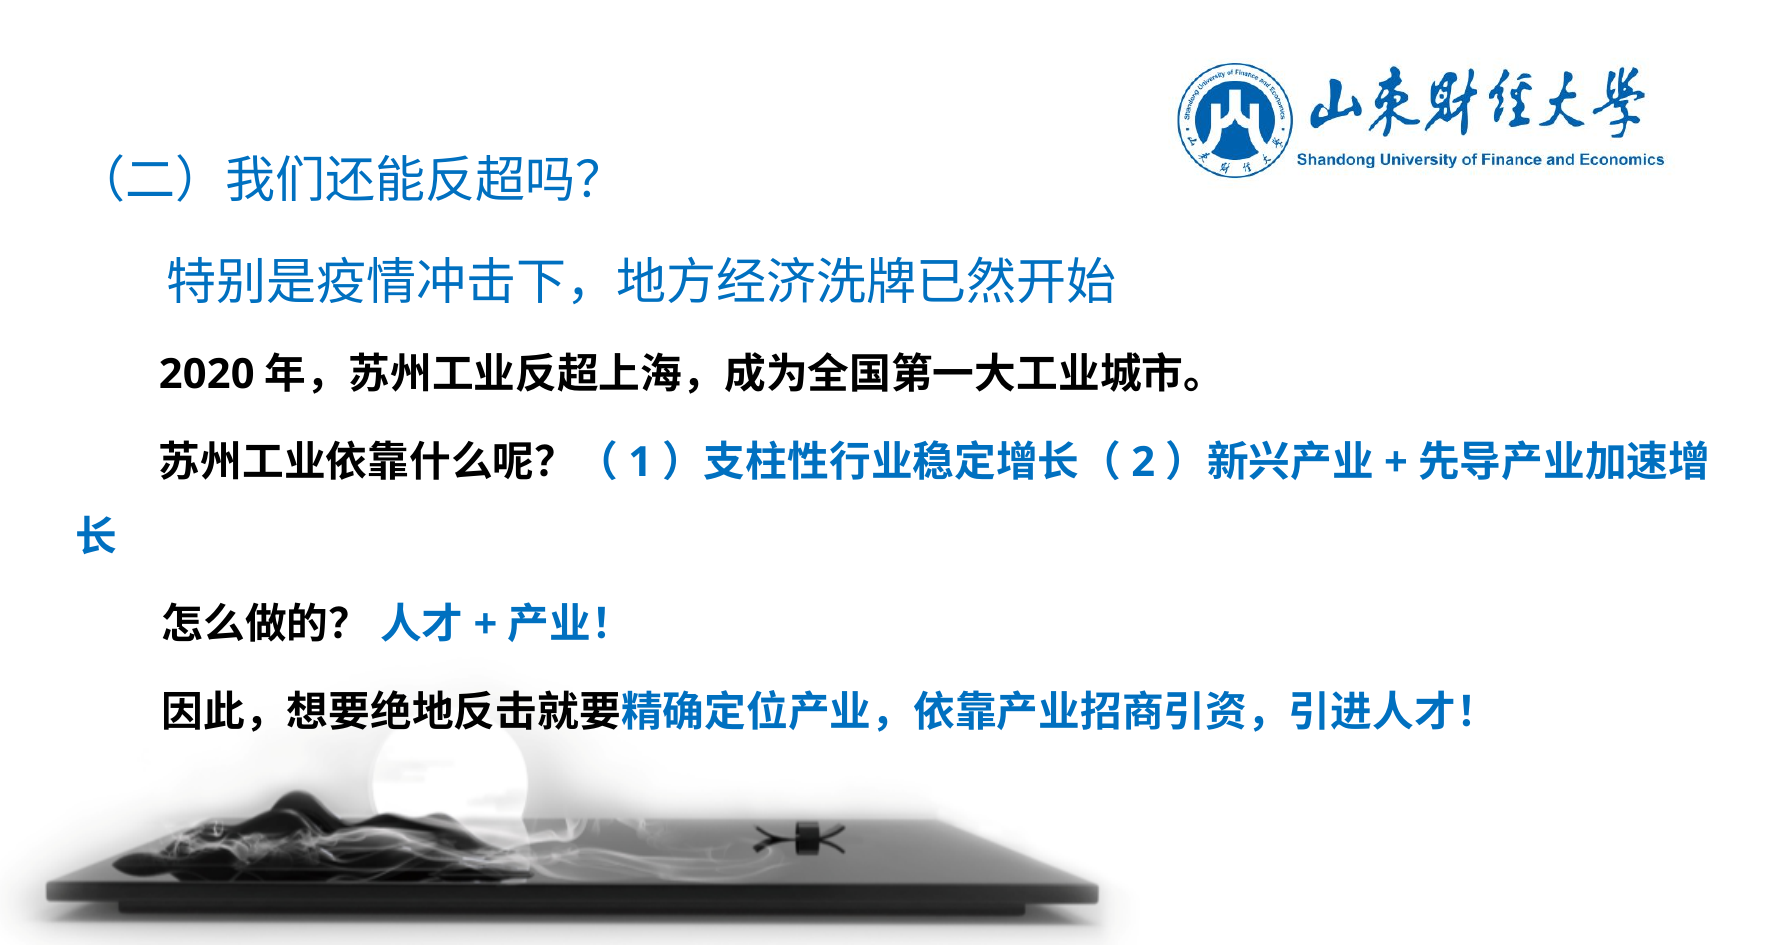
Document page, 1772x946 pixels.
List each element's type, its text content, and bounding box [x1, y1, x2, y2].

picture [0, 630, 1143, 945]
picture [1160, 34, 1688, 202]
text_box （二）我们还能反超吗？ 特别是疫情冲击下，地方经济洗牌已然开始 2020年，苏州工业反超上海，成为全国第一大工业城市。 苏州工业依靠什么呢？（1）支柱性行业稳定增长（2）新兴产业+先导产业加速增长 怎么做的？ 人才+产业！ 因此，想要绝地反击就要精确定位产业，依靠产业招商引资，引进人才！ [60, 109, 1754, 743]
